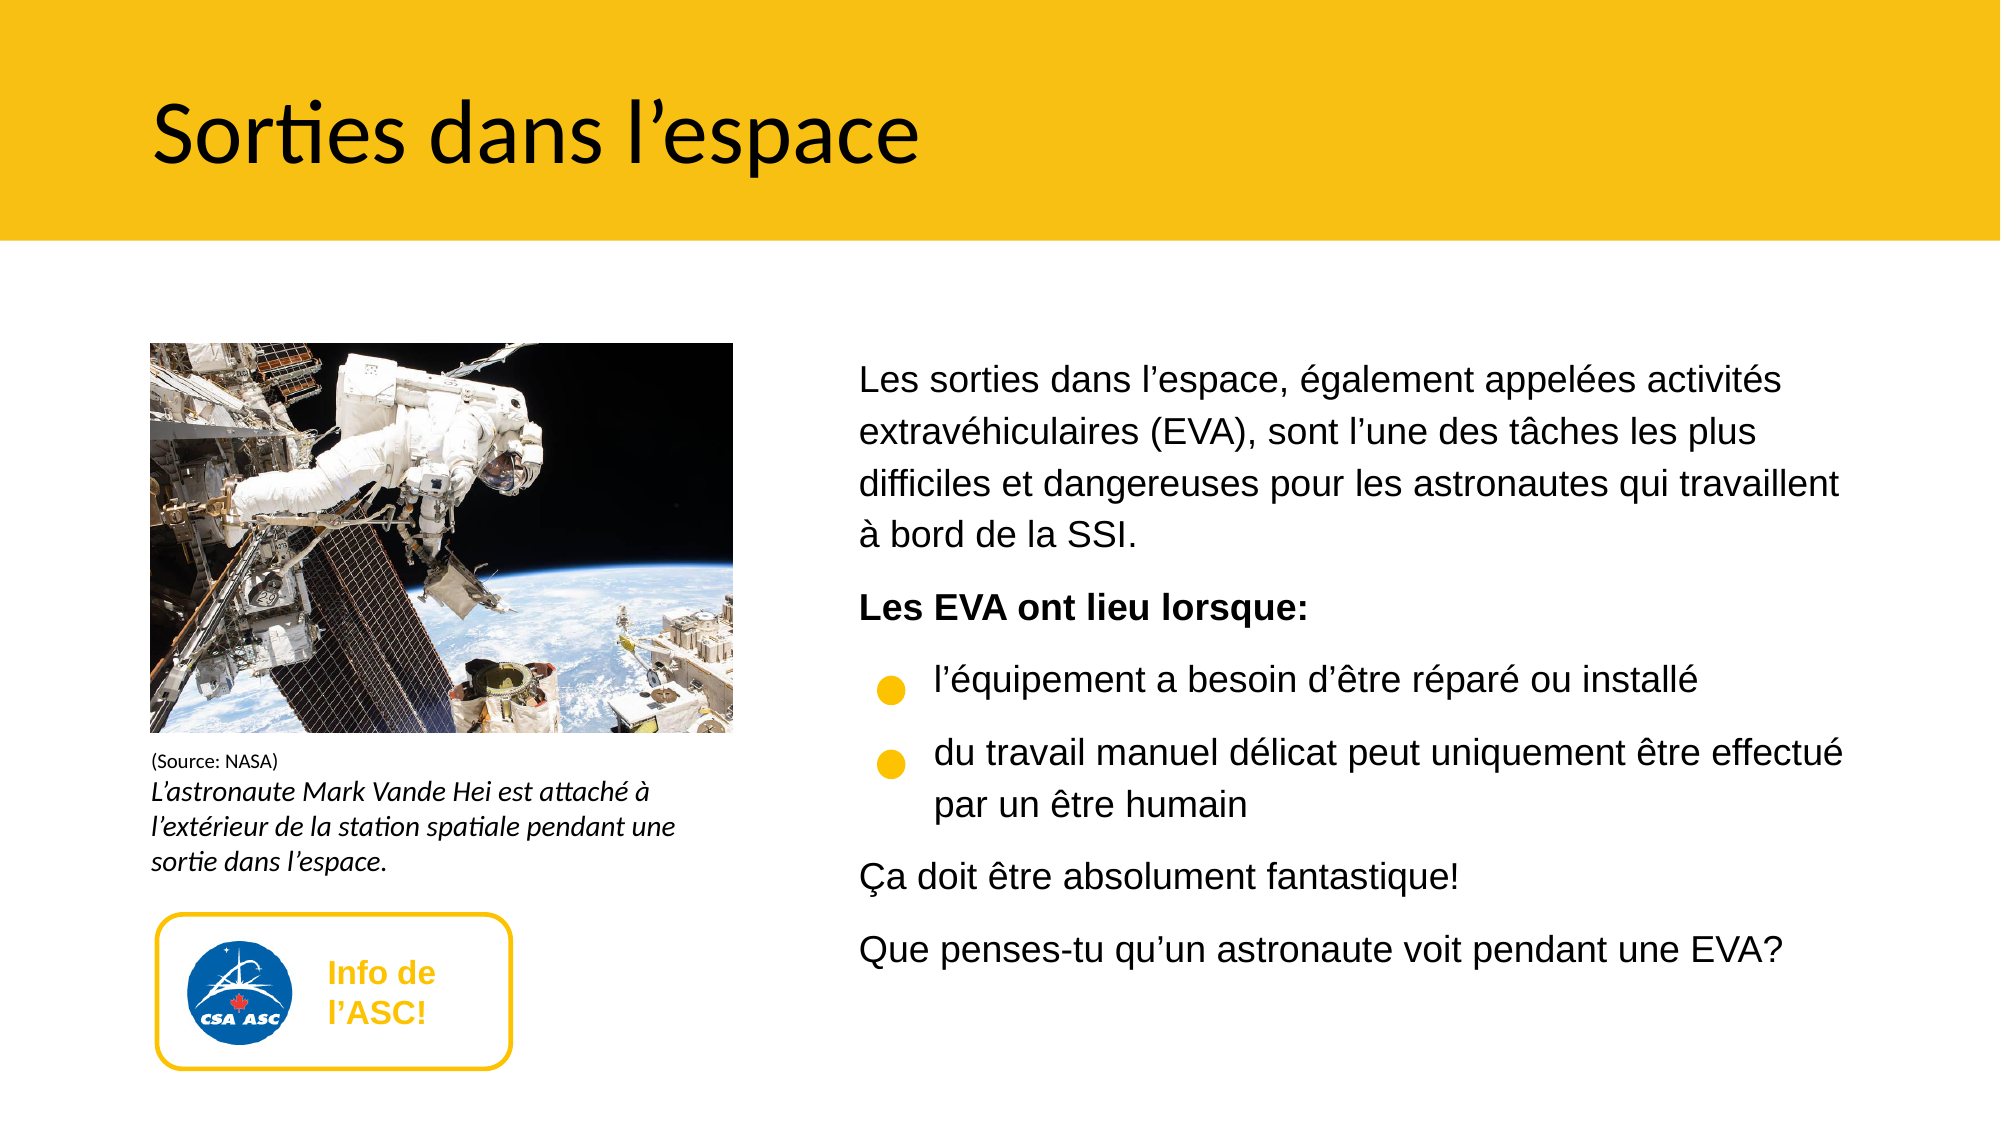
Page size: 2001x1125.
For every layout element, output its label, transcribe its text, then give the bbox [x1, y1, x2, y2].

picture [181, 936, 295, 1050]
text_box Info de l’ASC! [312, 943, 553, 1040]
picture [149, 342, 734, 734]
text_box Les sorties dans l’espace, également appelées activités extravéhiculaires (EVA), sont l’une des tâches les plus difficiles et dangereuses pour les astronautes qui travaillent à bord de la SSI. Les EVA ont lieu lorsque: l’équipement a besoin d’être réparé ou installé du travail manuel délicat peut uniquement être effectué par un être humain Ça doit être absolument fantastique! Que penses-tu qu’un astronaute voit pendant une EVA? [843, 333, 1870, 1032]
text_box [876, 675, 906, 706]
text_box [876, 749, 906, 780]
text_box (Source: NASA) L’astronaute Mark Vande Hei est attaché à l’extérieur de la station spatiale pendant une sortie dans l’espace. [136, 737, 701, 936]
title Sorties dans l’espace [137, 54, 1863, 213]
text_box [156, 914, 511, 1069]
